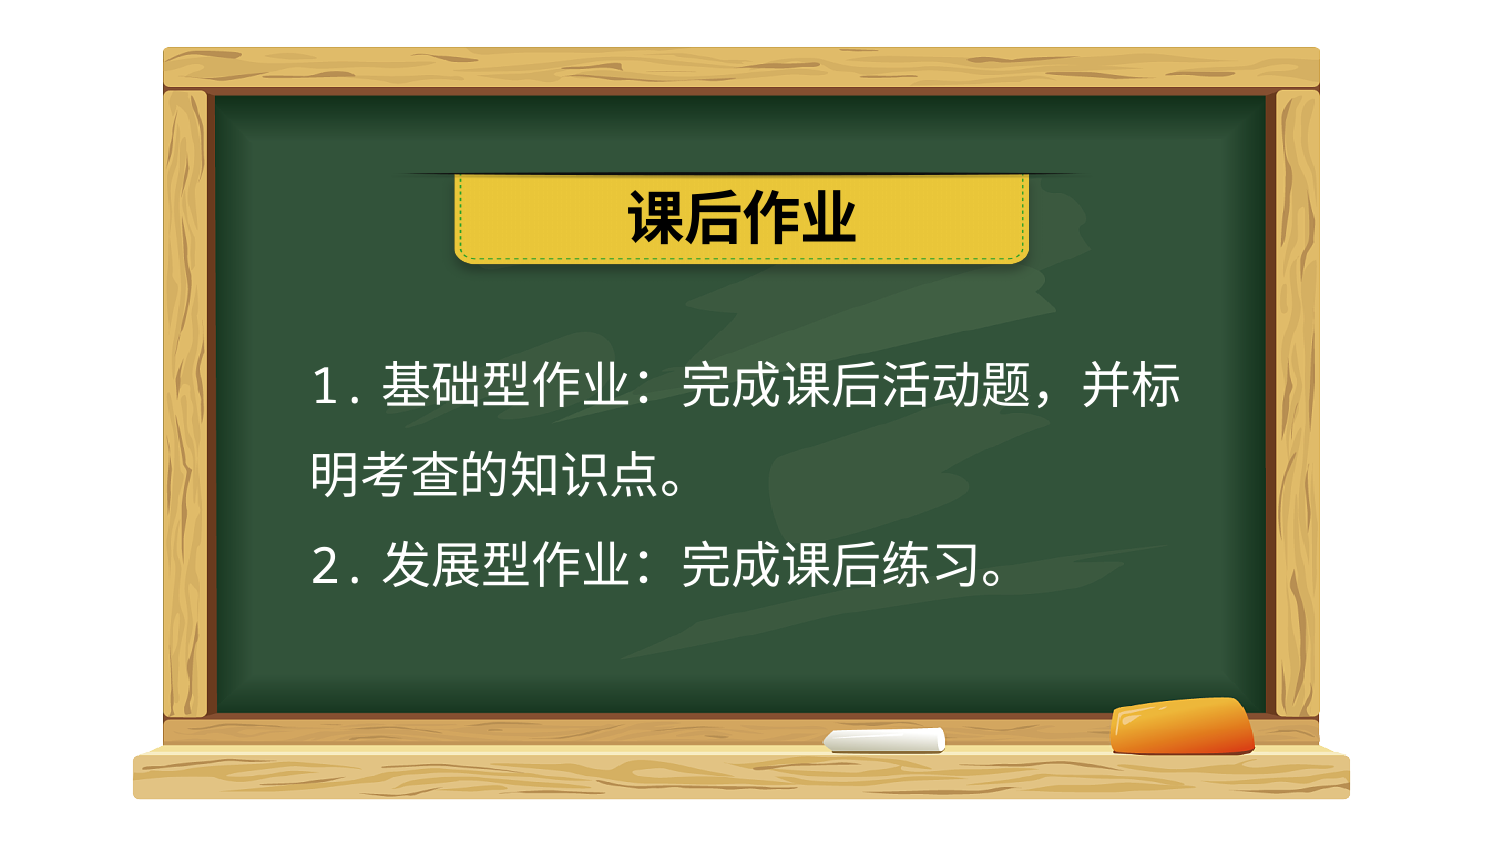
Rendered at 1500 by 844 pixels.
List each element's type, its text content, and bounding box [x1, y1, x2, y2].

picture [77, 39, 1407, 819]
text_box 1.基础型作业：完成课后活动题，并标明考查的知识点。 2.发展型作业：完成课后练习。 [294, 315, 1227, 611]
